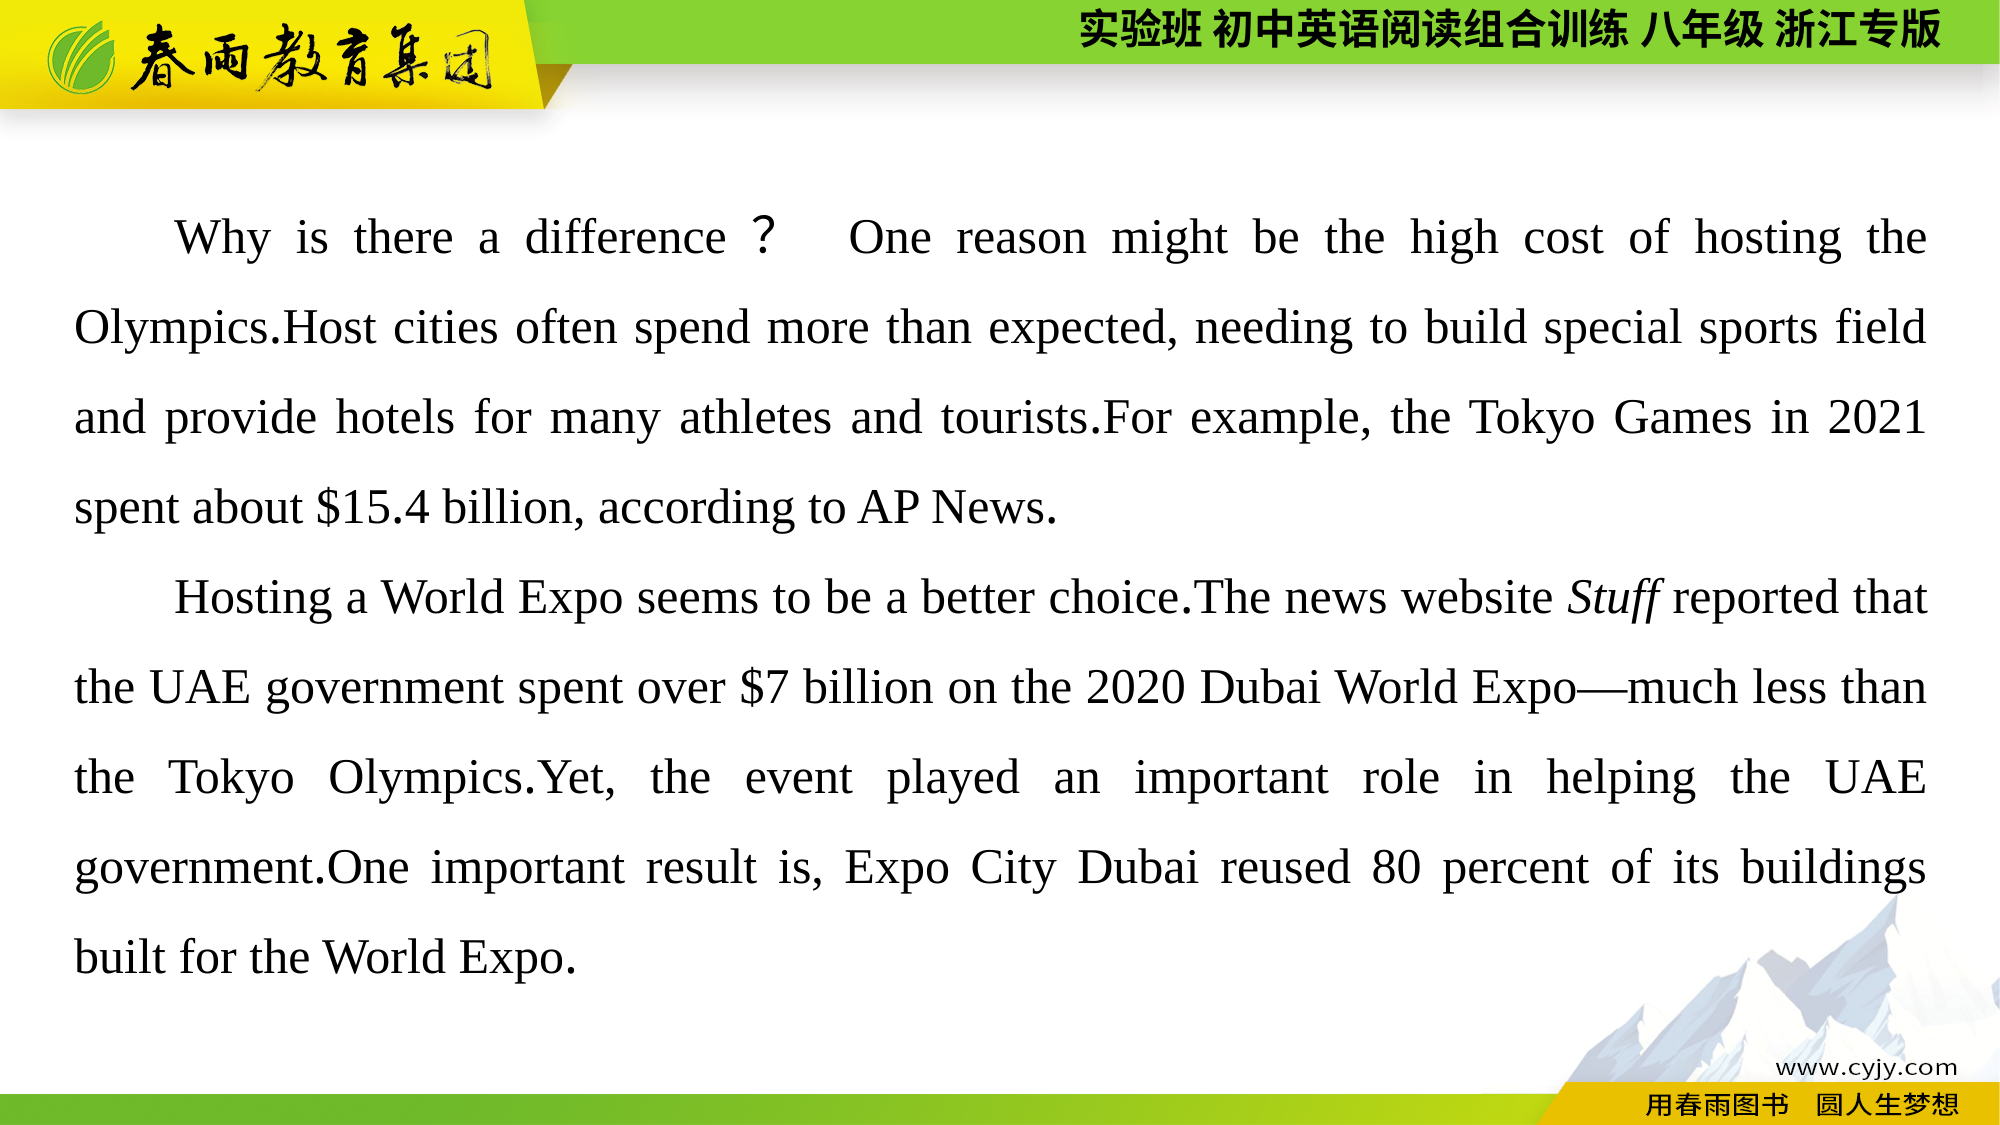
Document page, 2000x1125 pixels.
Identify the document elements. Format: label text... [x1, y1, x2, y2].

list Why is there a difference？ One reason might be the high cost of hosting the Olympics.Host cities often spend more than expected, needing to build special sports field and provide hotels for many athletes and tourists.For example, the Tokyo Games in 2021 spent about $15.4 billion, according to AP News. Hosting a World Expo seems to be a better choice.The news website Stuff reported that the UAE government spent over $7 billion on the 2020 Dubai World Expo—much less than the Tokyo Olympics.Yet, the event played an important role in helping the UAE government.One important result is, Expo City Dubai reused 80 percent of its buildings built for the World Expo. [59, 166, 1944, 1000]
picture [0, 0, 2000, 1125]
